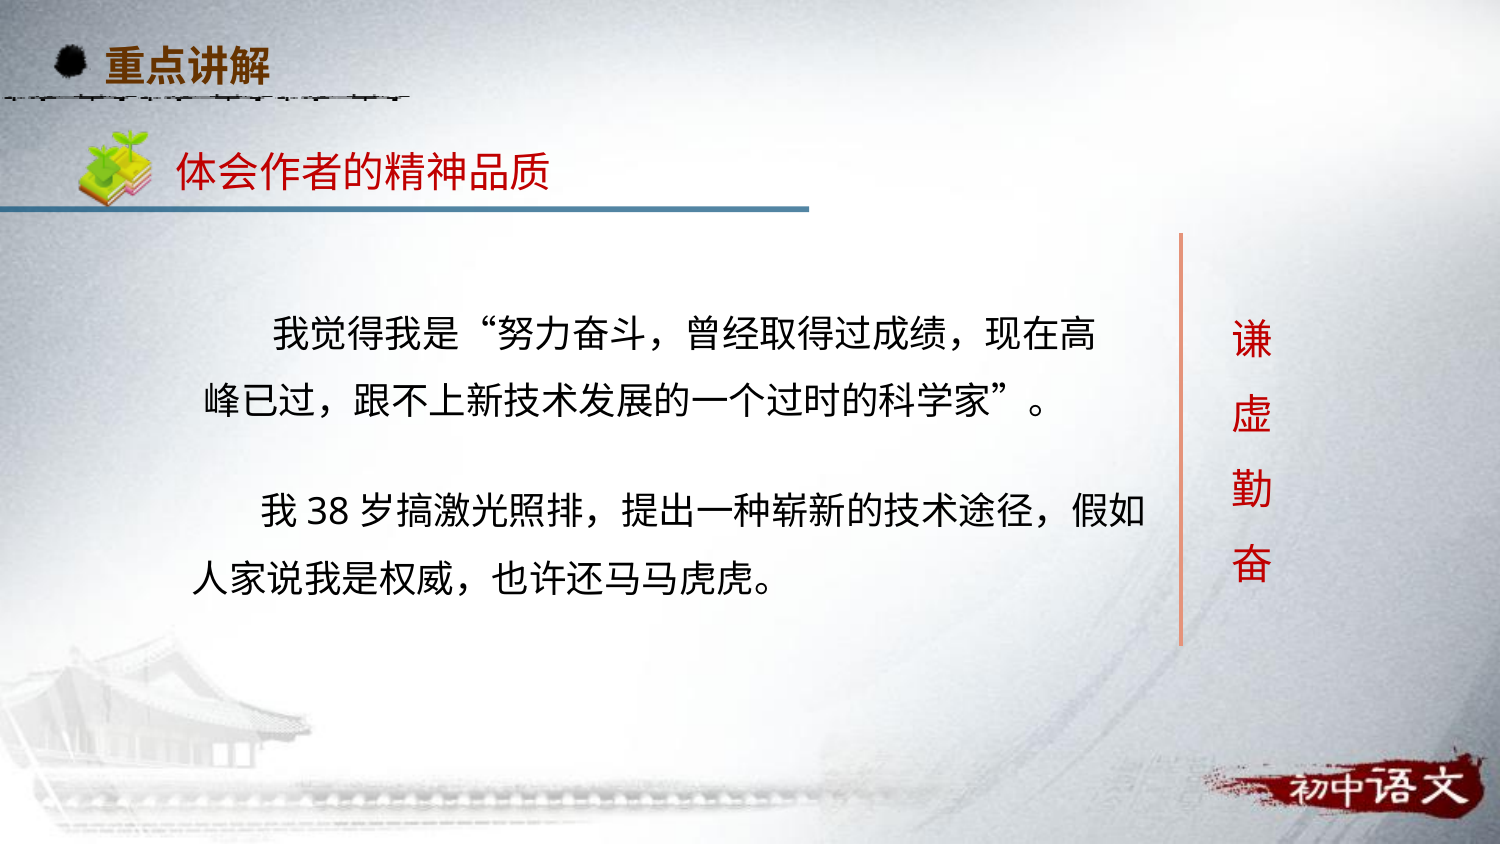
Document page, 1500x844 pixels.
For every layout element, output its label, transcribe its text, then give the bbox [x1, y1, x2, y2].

picture [0, 0, 1500, 844]
text_box 谦虚勤奋 [1216, 280, 1288, 595]
text_box 我38岁搞激光照排，提出一种崭新的技术途径，假如人家说我是权威，也许还马马虎虎。 [176, 457, 1176, 607]
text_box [0, 90, 414, 104]
text_box 体会作者的精神品质 [161, 138, 567, 204]
text_box 重点讲解 [89, 32, 287, 89]
text_box 我觉得我是“努力奋斗，曾经取得过成绩，现在高峰已过，跟不上新技术发展的一个过时的科学家”。 [188, 280, 1146, 430]
